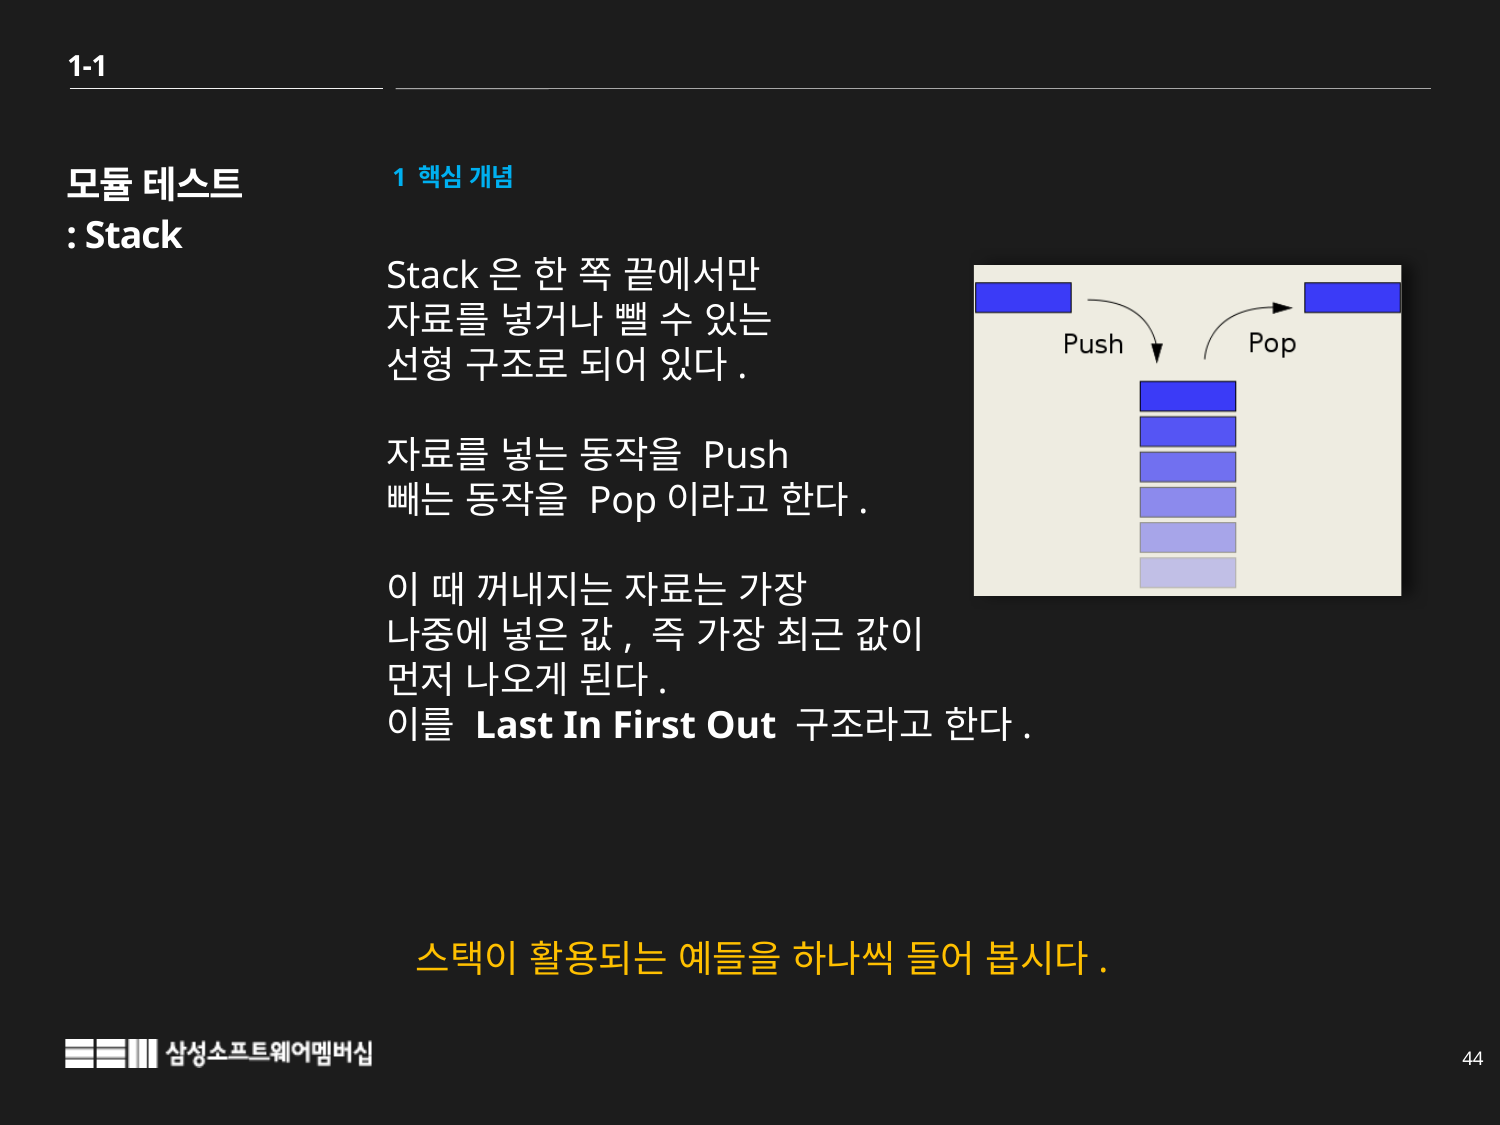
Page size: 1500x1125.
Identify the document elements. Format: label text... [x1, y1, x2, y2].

text_box 1 핵심 개념 [377, 154, 803, 199]
text_box 모듈 테스트 : Stack [51, 148, 338, 264]
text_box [973, 264, 1402, 597]
text_box 스택이 활용되는 예들을 하나씩 들어 봅시다. [401, 927, 1124, 987]
text_box 44 [1377, 1039, 1499, 1080]
text_box 1-1 [52, 39, 123, 90]
text_box Stack은 한 쪽 끝에서만 자료를 넣거나 뺄 수 있는 선형 구조로 되어 있다. 자료를 넣는 동작을 Push 빼는 동작을 Pop이라고 한다. 이 때 꺼내지는 자료는 가장 나중에 넣은 값, 즉 가장 최근 값이 먼저 나오게 된다. 이를 Last In First Out 구조라고 한다. [371, 243, 1047, 754]
picture [64, 1039, 375, 1068]
